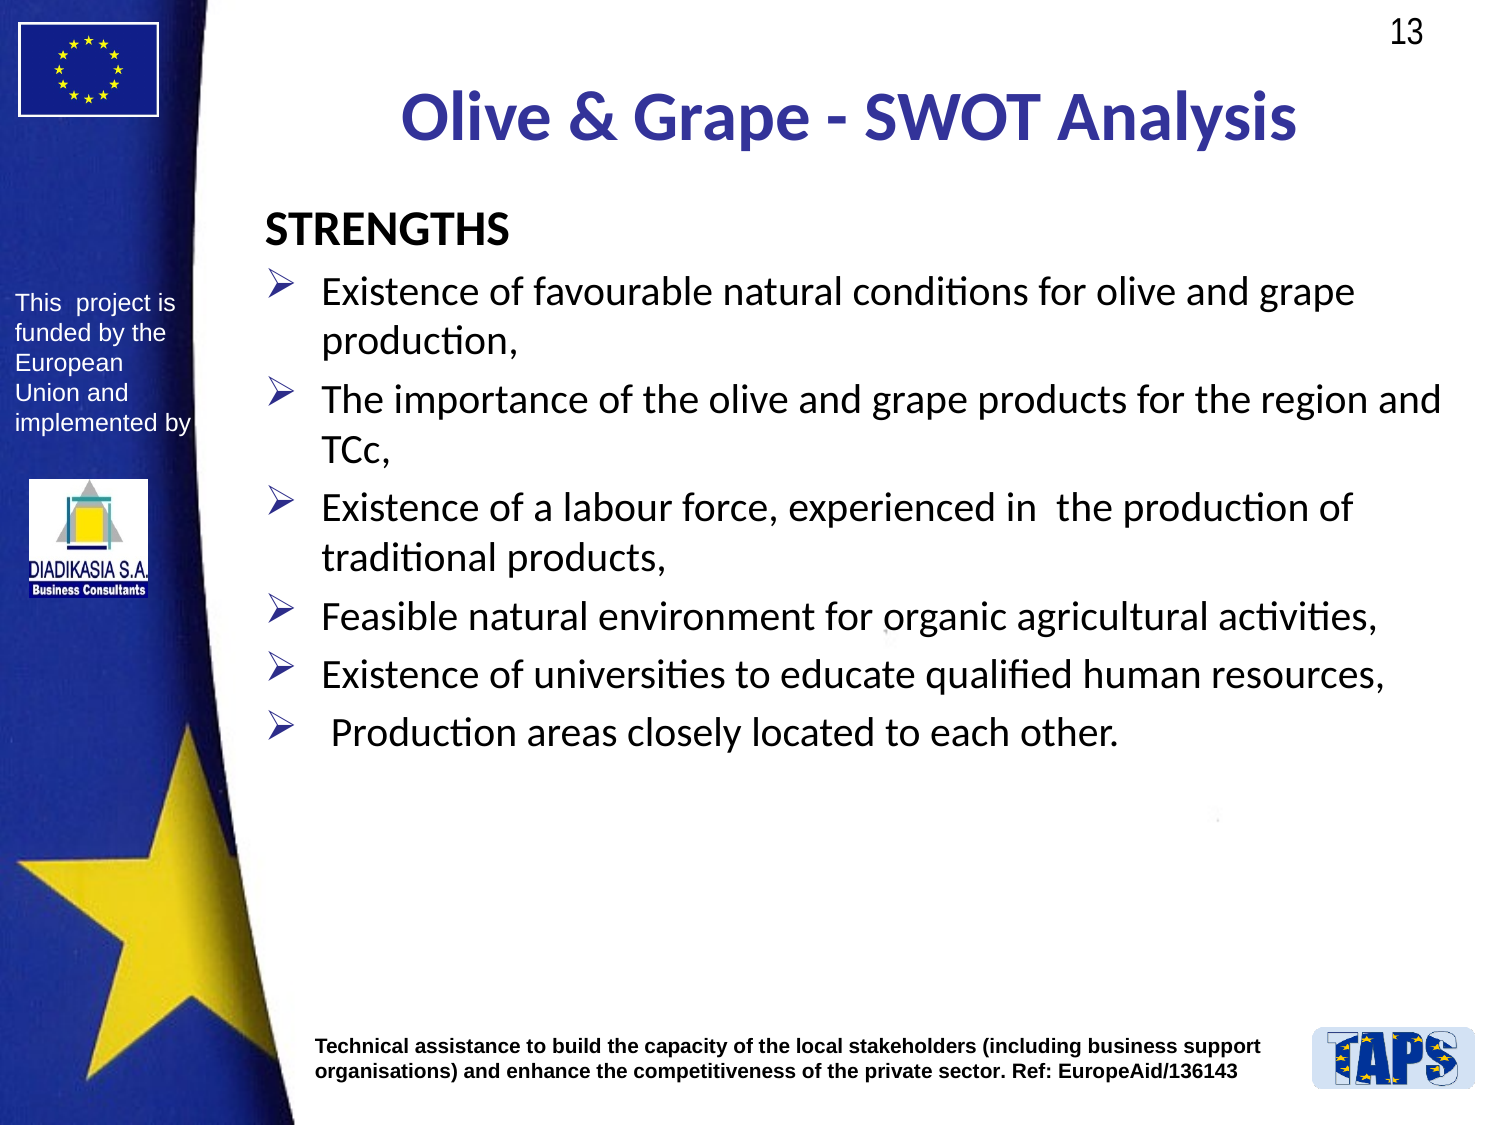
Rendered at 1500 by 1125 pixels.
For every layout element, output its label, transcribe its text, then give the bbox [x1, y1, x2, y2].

title Olive & Grape - SWOT Analysis [237, 61, 1463, 163]
list STRENGTHS Existence of favourable natural conditions for olive and grape production, The importance of the olive and grape products for the region and TCc, Existence of a labour force, experienced in the production of traditional products, Feasible natural environment for organic agricultural activities, Existence of universities to educate qualified human resources, Production areas closely located to each other. [249, 187, 1463, 1001]
picture [0, 0, 1500, 1125]
